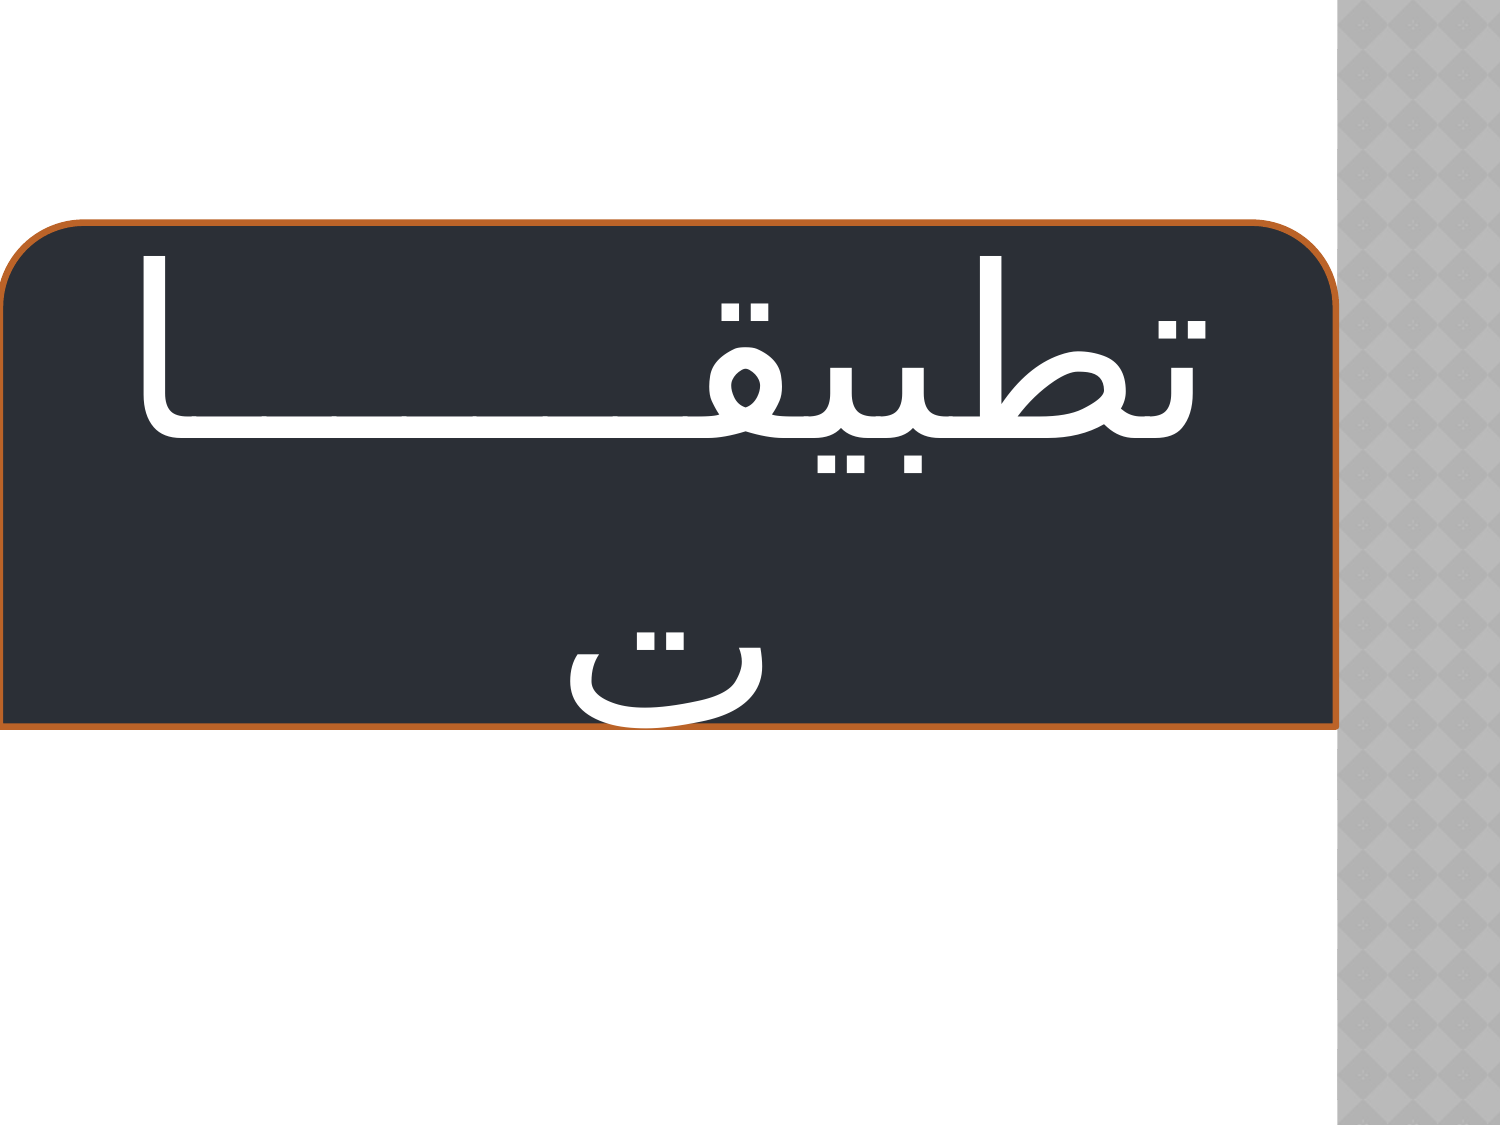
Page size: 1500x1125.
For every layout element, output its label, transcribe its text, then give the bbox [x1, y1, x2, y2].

text_box تطبيقـــــــات [0, 219, 1340, 730]
